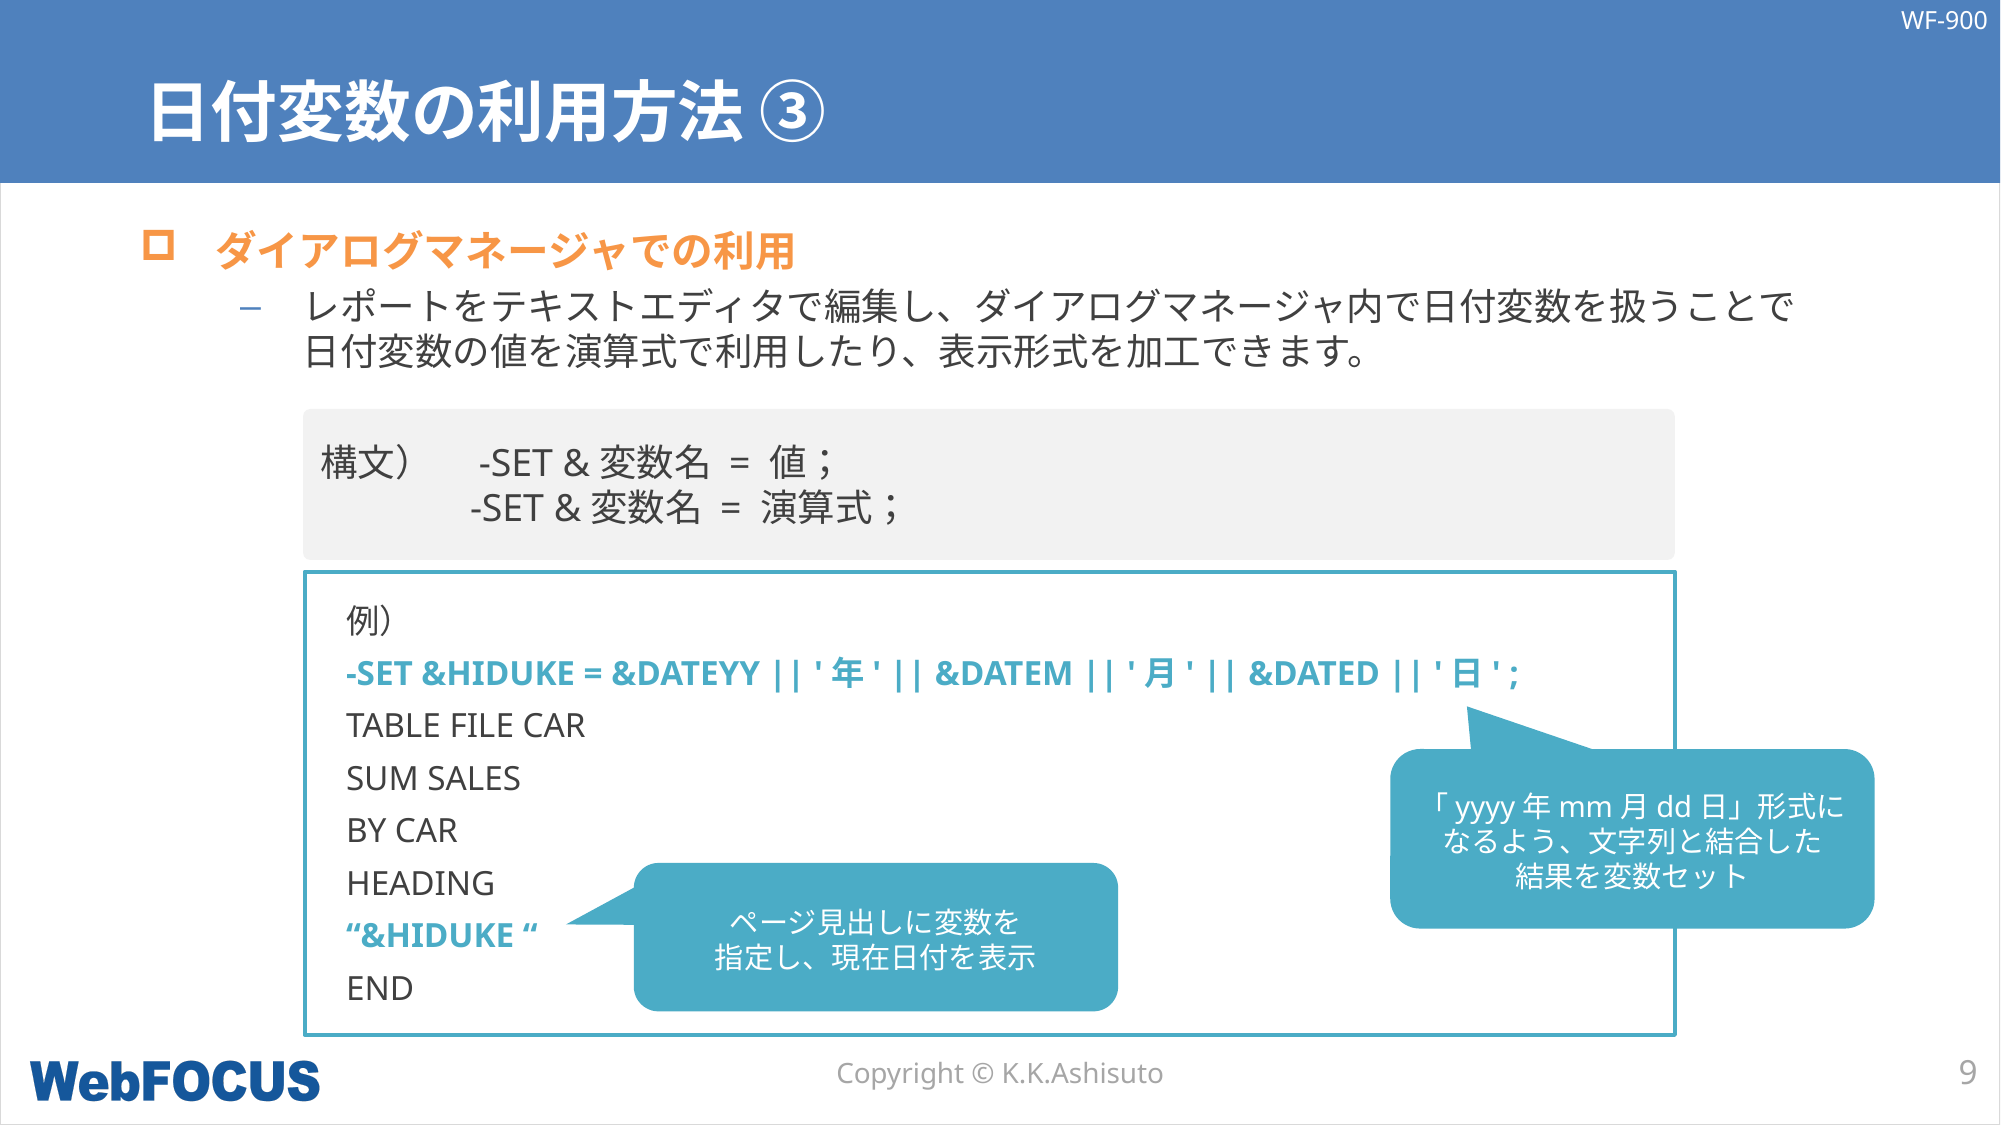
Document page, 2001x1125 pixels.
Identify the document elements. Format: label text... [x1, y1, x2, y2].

text_box 例） -SET &HIDUKE = &DATEYY || '年' || &DATEM || '月' || &DATED || '日' ; TABLE FILE CAR SUM SALES BY CAR HEADING “&HIDUKE “ END [303, 570, 1677, 1037]
picture [25, 1050, 323, 1111]
text_box 構文） -SET &変数名 = 値； -SET &変数名 = 演算式； [300, 406, 1677, 563]
text_box 「yyyy年mm月dd日」形式に なるよう、文字列と結合した 結果を変数セット [1390, 706, 1875, 929]
list ダイアログマネージャでの利用 レポートをテキストエディタで編集し、ダイアログマネージャ内で日付変数を扱うことで 日付変数の値を演算式で利用したり、表示形式を加工できます。 [125, 217, 1926, 1020]
title 日付変数の利用方法 ③ [129, 50, 1924, 169]
text_box ページ見出しに変数を 指定し、現在日付を表示 [565, 862, 1119, 1012]
